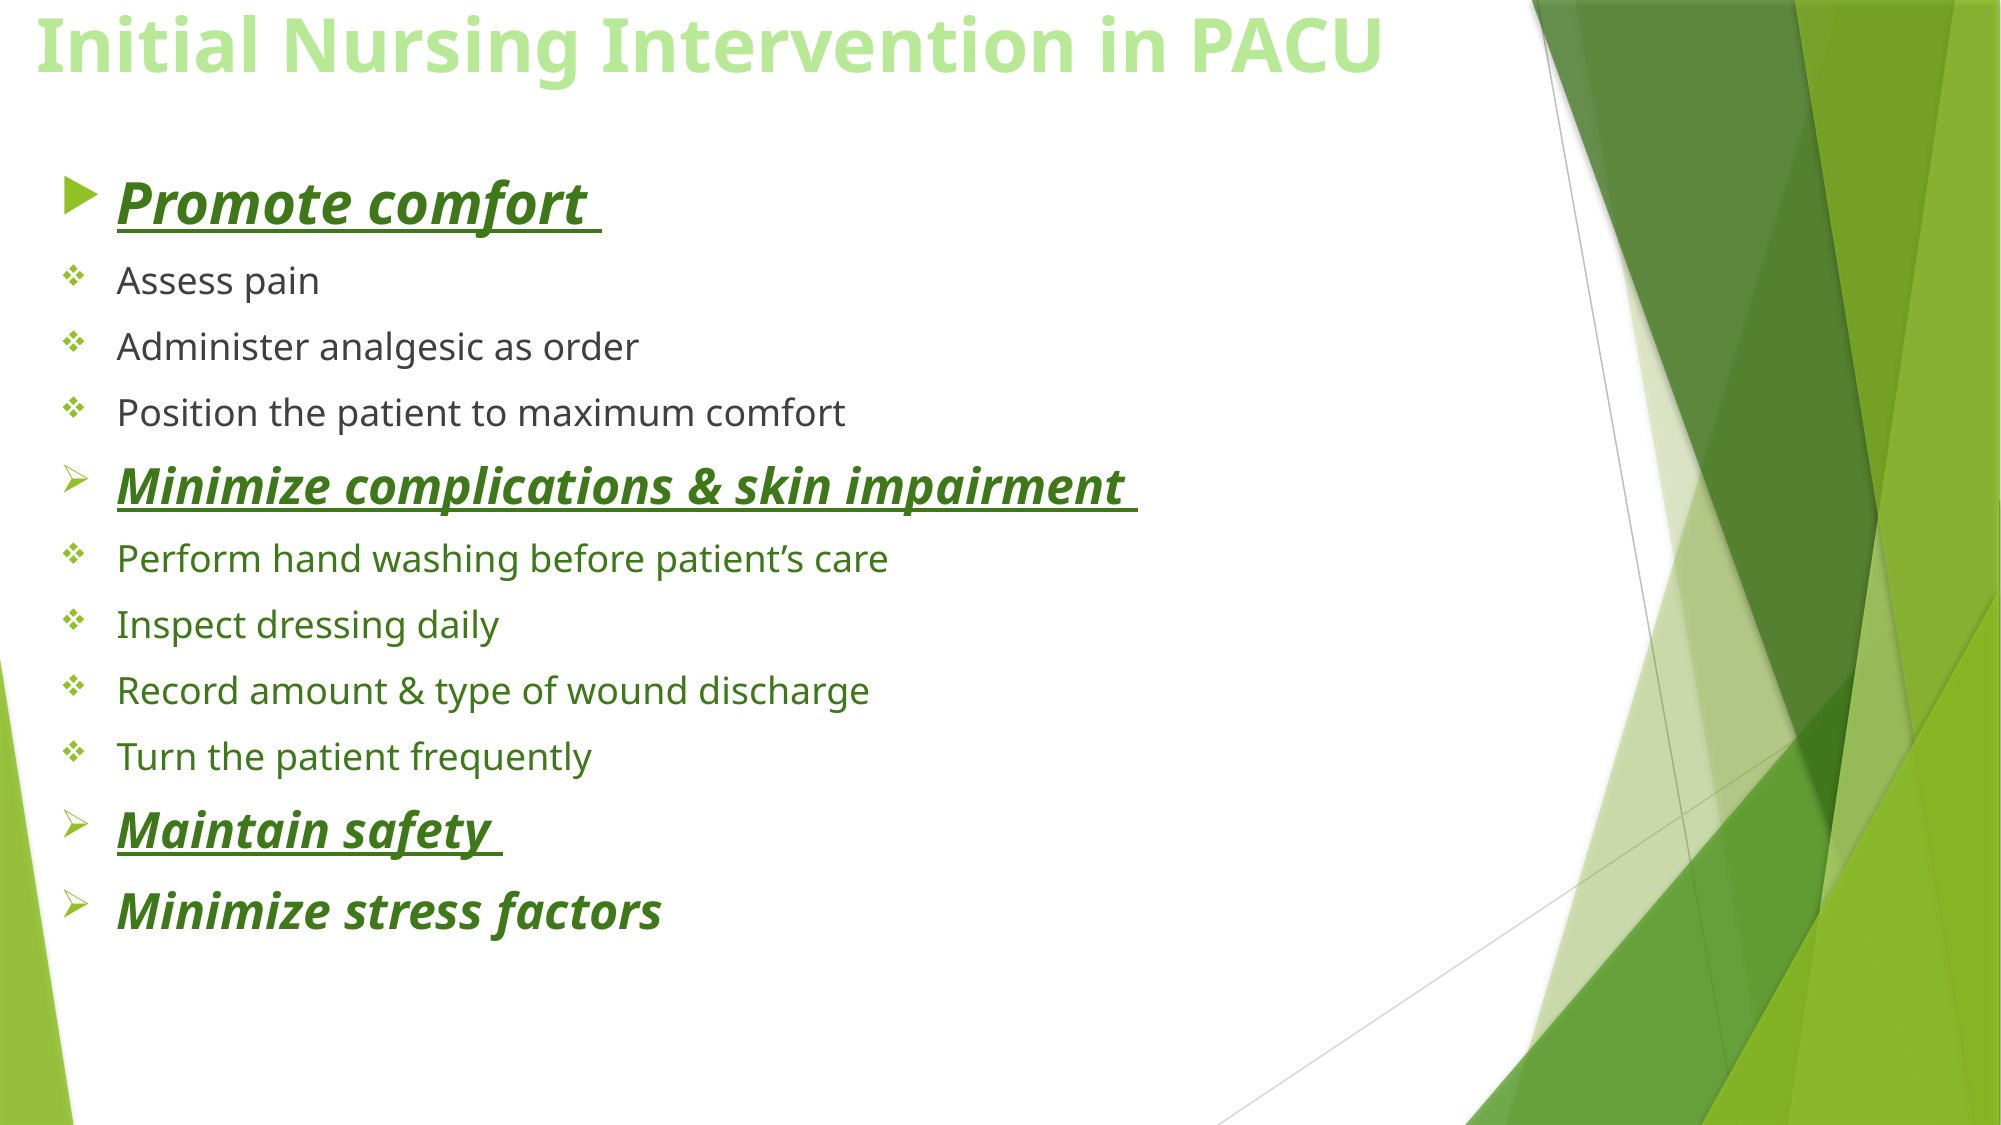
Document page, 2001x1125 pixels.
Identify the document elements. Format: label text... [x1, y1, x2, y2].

title Initial Nursing Intervention in PACU [21, 0, 1522, 126]
list Promote comfort Assess pain Administer analgesic as order Position the patient to maximum comfort Minimize complications & skin impairment Perform hand washing before patient’s care Inspect dressing daily Record amount & type of wound discharge Turn the patient frequently Maintain safety Minimize stress factors [45, 158, 1522, 1066]
